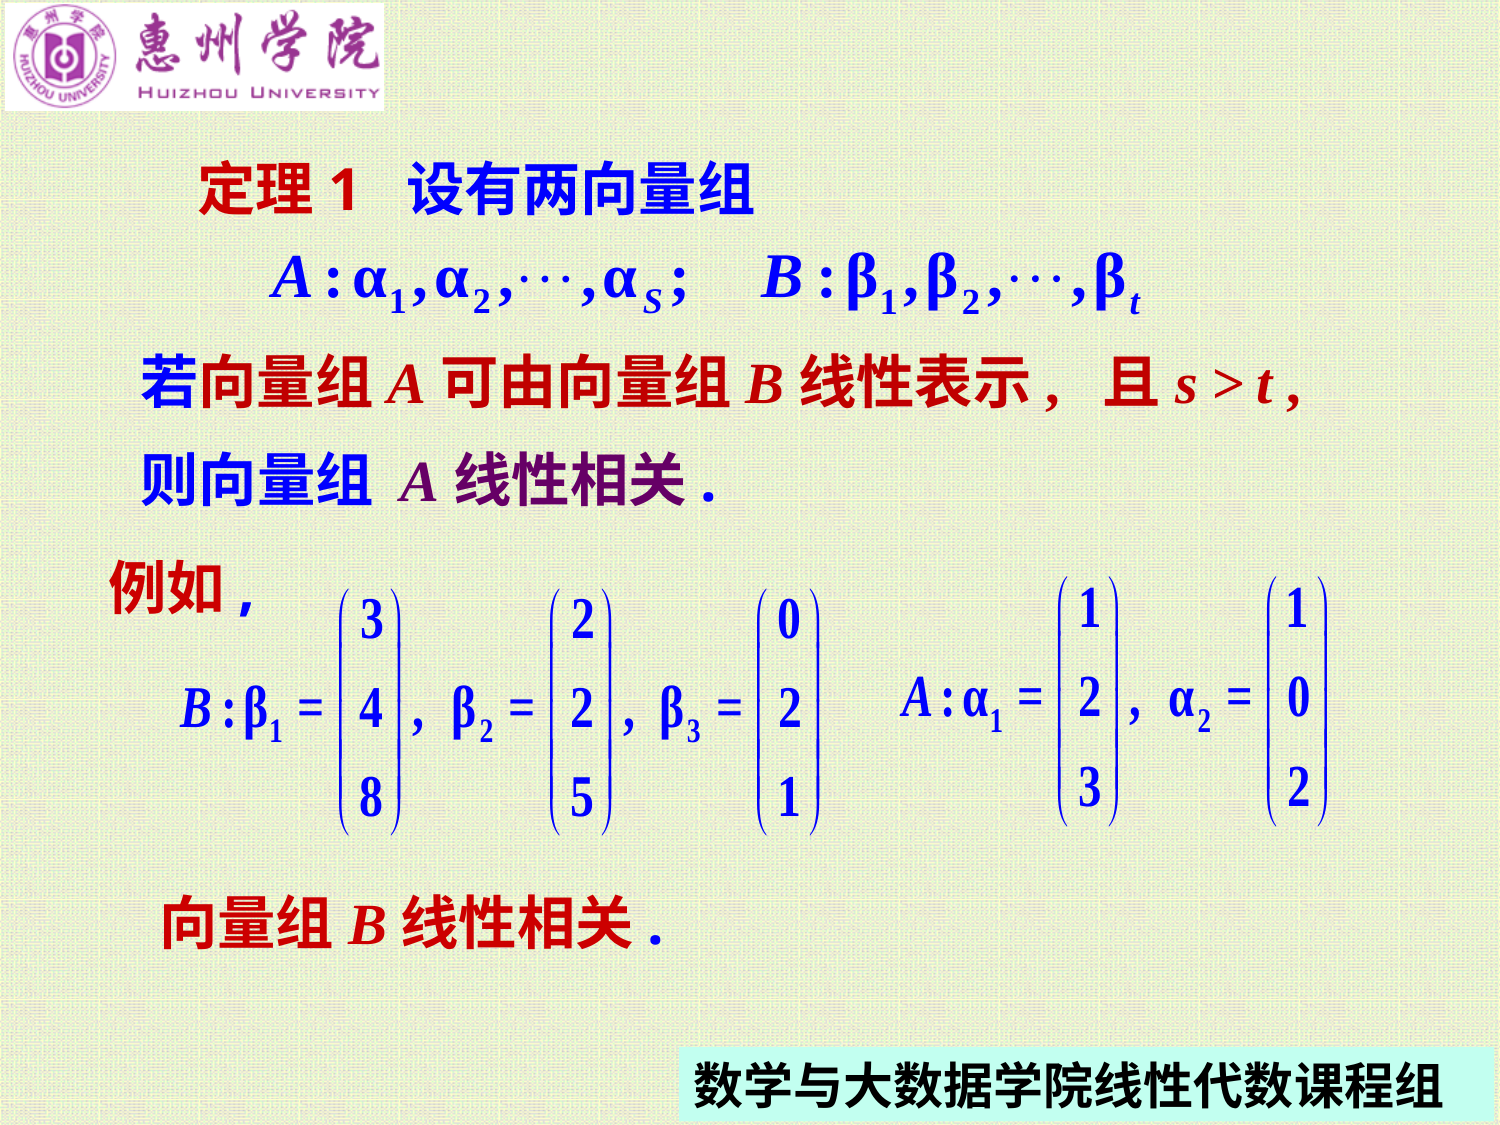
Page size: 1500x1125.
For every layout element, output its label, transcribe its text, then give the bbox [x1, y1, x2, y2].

text_box 例如, [108, 550, 271, 621]
text_box 若向量组A可由向量组B线性表示, 且s > t , 则向量组 A线性相关. [140, 317, 1500, 514]
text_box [891, 562, 1341, 842]
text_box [257, 234, 697, 329]
text_box 向量组B线性相关. [159, 857, 709, 956]
picture [0, 0, 1500, 1125]
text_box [171, 574, 834, 851]
text_box 定理1 设有两向量组 [197, 152, 796, 223]
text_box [749, 234, 1152, 330]
